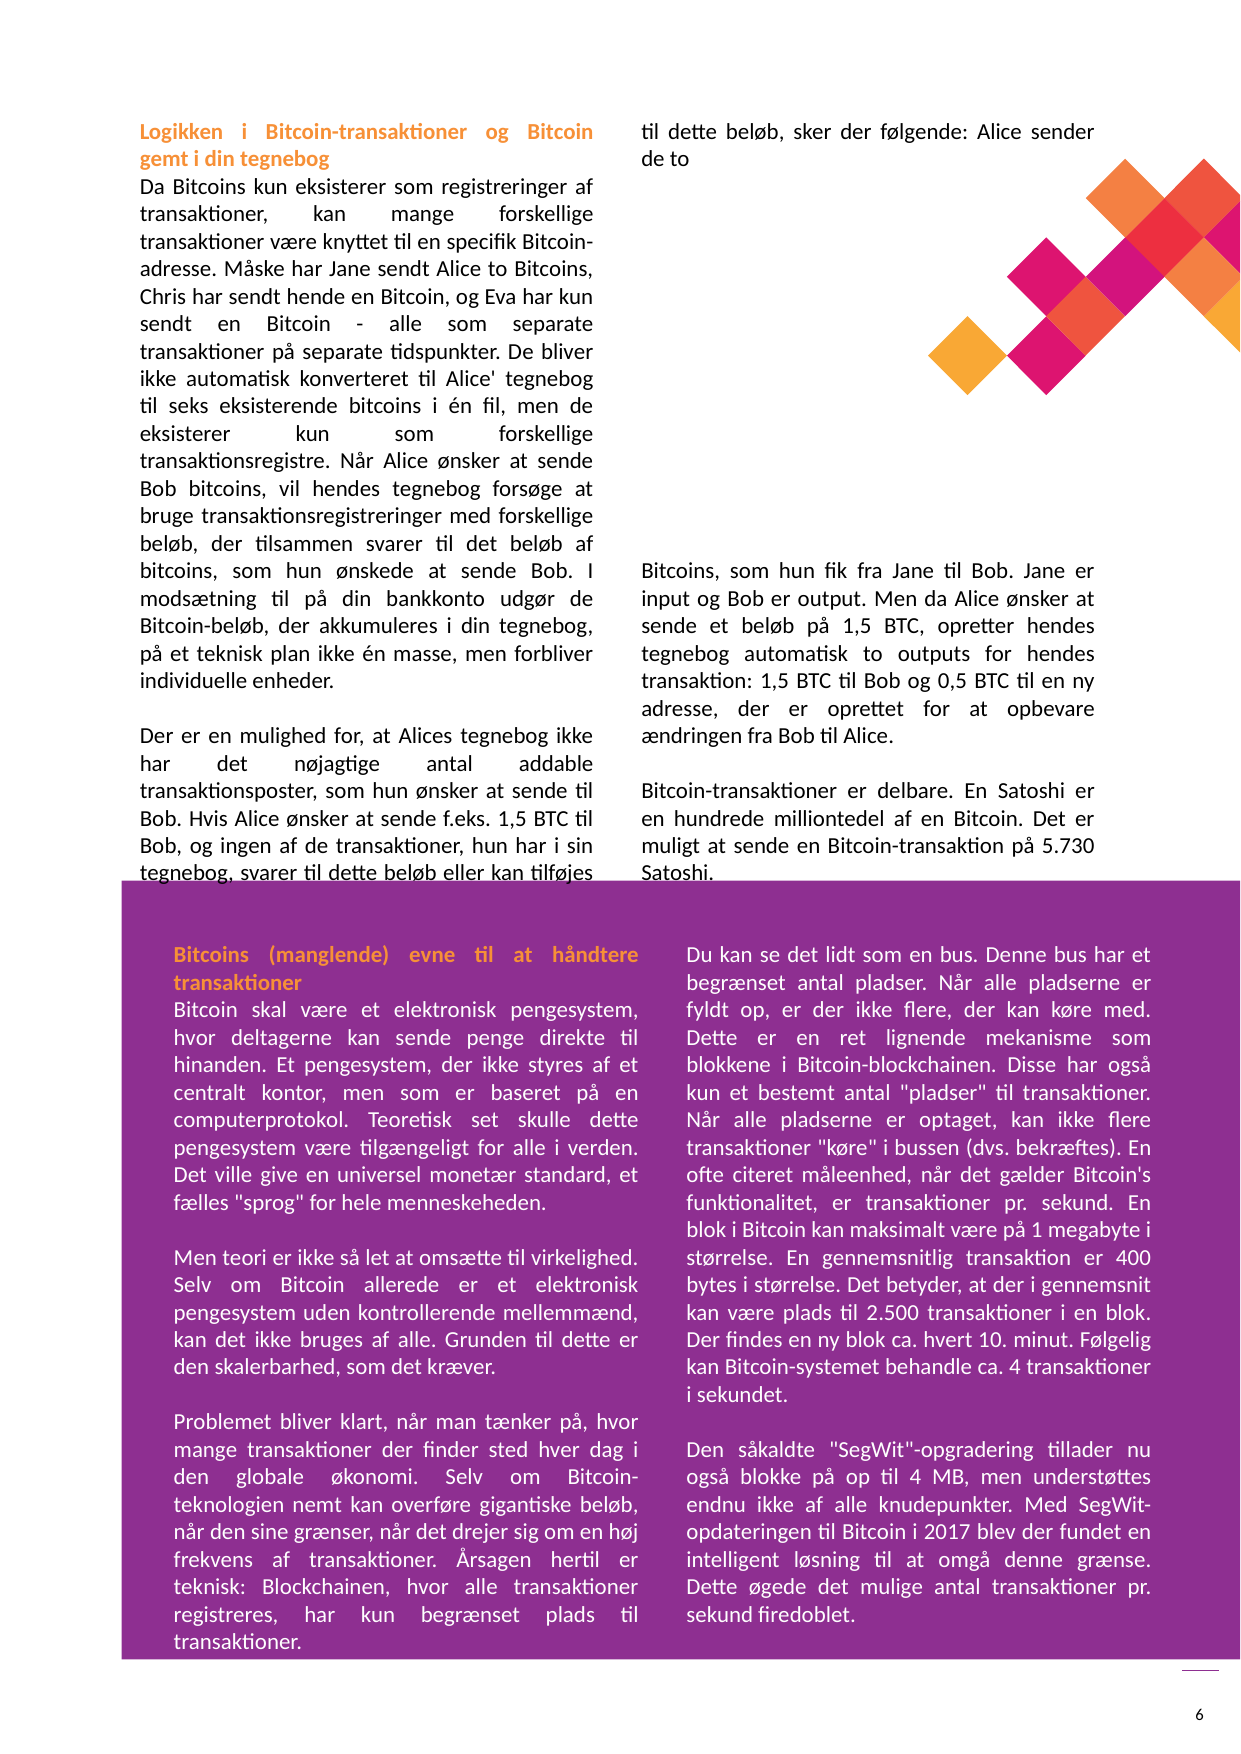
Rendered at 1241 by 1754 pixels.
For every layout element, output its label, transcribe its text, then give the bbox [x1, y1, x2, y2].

text_box [121, 880, 1241, 1660]
slide_number 6 [1170, 1692, 1229, 1736]
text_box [939, 158, 1241, 396]
text_box Logikken i Bitcoin-transaktioner og Bitcoin gemt i din tegnebog Da Bitcoins kun eksisterer som registreringer af transaktioner, kan mange forskellige transaktioner være knyttet til en specifik Bitcoin-adresse. Måske har Jane sendt Alice to Bitcoins, Chris har sendt hende en Bitcoin, og Eva har kun sendt en Bitcoin - alle som separate transaktioner på separate tidspunkter. De bliver ikke automatisk konverteret til Alice' tegnebog til seks eksisterende bitcoins i én fil, men de eksisterer kun som forskellige transaktionsregistre. Når Alice ønsker at sende Bob bitcoins, vil hendes tegnebog forsøge at bruge transaktionsregistreringer med forskellige beløb, der tilsammen svarer til det beløb af bitcoins, som hun ønskede at sende Bob. I modsætning til på din bankkonto udgør de Bitcoin-beløb, der akkumuleres i din tegnebog, på et teknisk plan ikke én masse, men forbliver individuelle enheder. Der er en mulighed for, at Alices tegnebog ikke har det nøjagtige antal addable transaktionsposter, som hun ønsker at sende til Bob. Hvis Alice ønsker at sende f.eks. 1,5 BTC til Bob, og ingen af de transaktioner, hun har i sin tegnebog, svarer til dette beløb eller kan tilføjes til dette beløb, sker der følgende: Alice sender de to Bitcoins, som hun fik fra Jane til Bob. Jane er input og Bob er output. Men da Alice ønsker at sende et beløb på 1,5 BTC, opretter hendes tegnebog automatisk to outputs for hendes transaktion: 1,5 BTC til Bob og 0,5 BTC til en ny adresse, der er oprettet for at opbevare ændringen fra Bob til Alice. Bitcoin-transaktioner er delbare. En Satoshi er en hundrede milliontedel af en Bitcoin. Det er muligt at sende en Bitcoin-transaktion på 5.730 Satoshi. [124, 109, 1111, 848]
text_box Bitcoins (manglende) evne til at håndtere transaktioner Bitcoin skal være et elektronisk pengesystem, hvor deltagerne kan sende penge direkte til hinanden. Et pengesystem, der ikke styres af et centralt kontor, men som er baseret på en computerprotokol. Teoretisk set skulle dette pengesystem være tilgængeligt for alle i verden. Det ville give en universel monetær standard, et fælles "sprog" for hele menneskeheden. Men teori er ikke så let at omsætte til virkelighed. Selv om Bitcoin allerede er et elektronisk pengesystem uden kontrollerende mellemmænd, kan det ikke bruges af alle. Grunden til dette er den skalerbarhed, som det kræver. Problemet bliver klart, når man tænker på, hvor mange transaktioner der finder sted hver dag i den globale økonomi. Selv om Bitcoin-teknologien nemt kan overføre gigantiske beløb, når den sine grænser, når det drejer sig om en høj frekvens af transaktioner. Årsagen hertil er teknisk: Blockchainen, hvor alle transaktioner registreres, har kun begrænset plads til transaktioner. Du kan se det lidt som en bus. Denne bus har et begrænset antal pladser. Når alle pladserne er fyldt op, er der ikke flere, der kan køre med. Dette er en ret lignende mekanisme som blokkene i Bitcoin-blockchainen. Disse har også kun et bestemt antal "pladser" til transaktioner. Når alle pladserne er optaget, kan ikke flere transaktioner "køre" i bussen (dvs. bekræftes). En ofte citeret måleenhed, når det gælder Bitcoin's funktionalitet, er transaktioner pr. sekund. En blok i Bitcoin kan maksimalt være på 1 megabyte i størrelse. En gennemsnitlig transaktion er 400 bytes i størrelse. Det betyder, at der i gennemsnit kan være plads til 2.500 transaktioner i en blok. Der findes en ny blok ca. hvert 10. minut. Følgelig kan Bitcoin-systemet behandle ca. 4 transaktioner i sekundet. Den såkaldte "SegWit"-opgradering tillader nu også blokke på op til 4 MB, men understøttes endnu ikke af alle knudepunkter. Med SegWit-opdateringen til Bitcoin i 2017 blev der fundet en intelligent løsning til at omgå denne grænse. Dette øgede det mulige antal transaktioner pr. sekund firedoblet. [158, 932, 1167, 1627]
